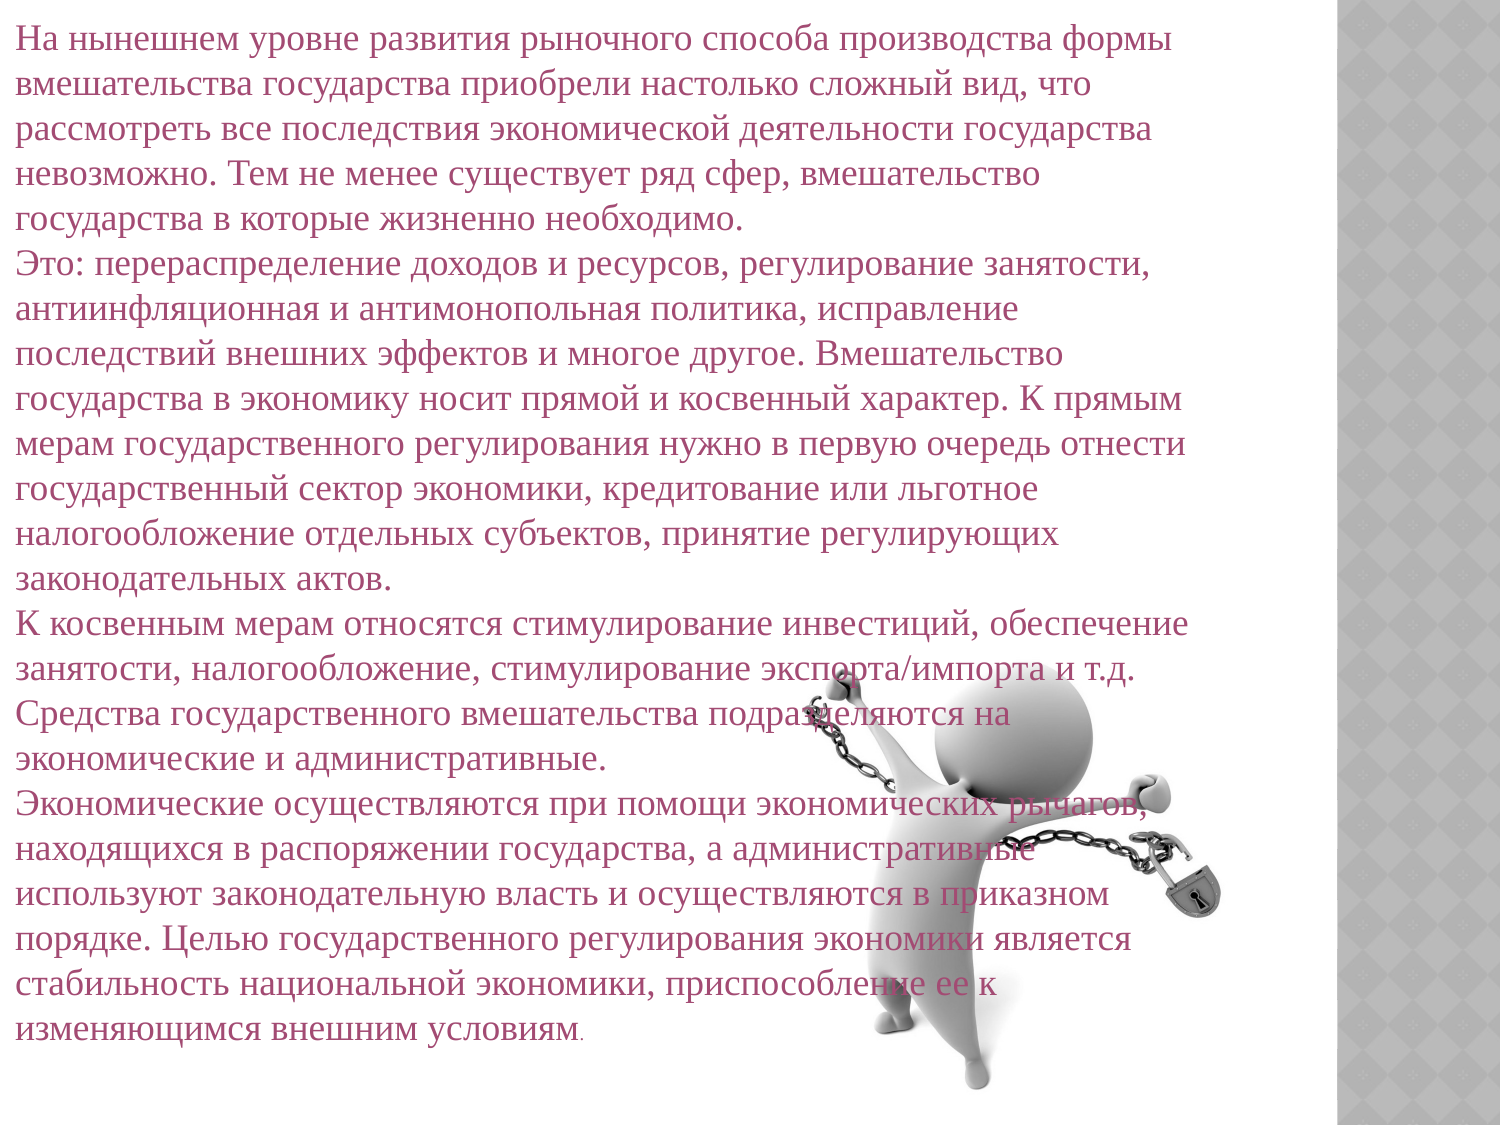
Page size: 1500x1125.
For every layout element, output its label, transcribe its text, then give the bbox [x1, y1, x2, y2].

text_box На нынешнем уровне развития рыночного способа производства формы вмешательства государства приобрели настолько сложный вид, что рассмотреть все последствия экономической деятельности государства невозможно. Тем не менее существует ряд сфер, вмешательство государства в которые жизненно необходимо. Это: перераспределение доходов и ресурсов, регулирование занятости, антиинфляционная и антимонопольная политика, исправление последствий внешних эффектов и многое другое. Вмешательство государства в экономику носит прямой и косвенный характер. К прямым мерам государственного регулирования нужно в первую очередь отнести государственный сектор экономики, кредитование или льготное налогообложение отдельных субъектов, принятие регулирующих законодательных актов. К косвенным мерам относятся стимулирование инвестиций, обеспечение занятости, налогообложение, стимулирование экспорта/импорта и т.д. Средства государственного вмешательства подразделяются на экономические и административные. Экономические осуществляются при помощи экономических рычагов, находящихся в распоряжении государства, а административные используют законодательную власть и осуществляются в приказном порядке. Целью государственного регулирования экономики является стабильность национальной экономики, приспособление ее к изменяющимся внешним условиям. [0, 5, 1219, 1056]
picture [690, 612, 1332, 1125]
